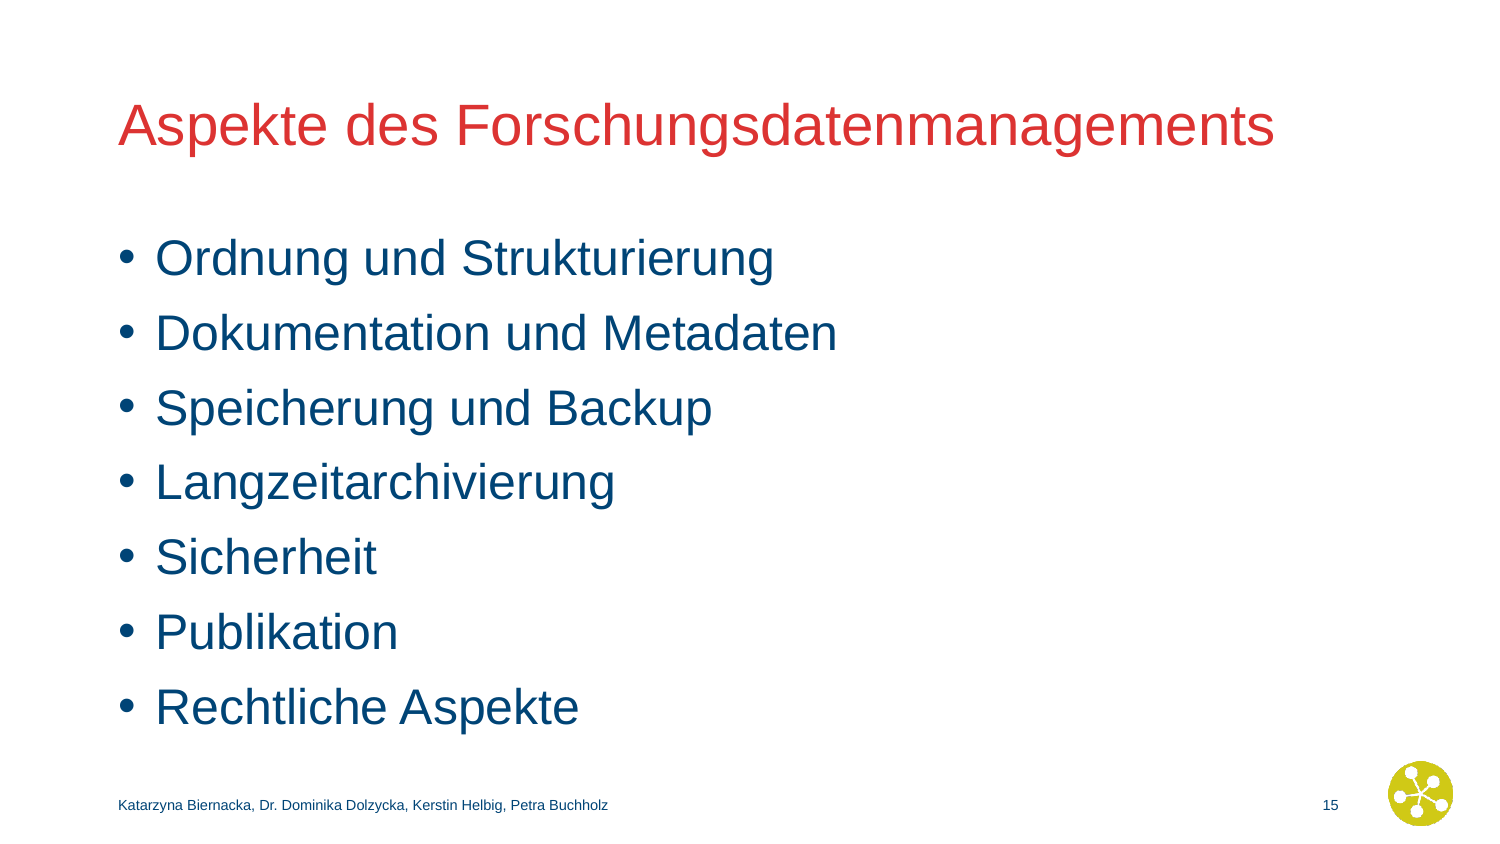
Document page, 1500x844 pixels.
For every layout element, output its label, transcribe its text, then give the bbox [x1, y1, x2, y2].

list Ordnung und Strukturierung Dokumentation und Metadaten Speicherung und Backup Langzeitarchivierung Sicherheit Publikation Rechtliche Aspekte [103, 224, 1397, 760]
slide_number 14 [1016, 782, 1354, 827]
picture [1388, 761, 1453, 826]
title Aspekte des Forschungsdatenmanagements [103, 44, 1397, 208]
footer Katarzyna Biernacka, Dr. Dominika Dolzycka, Kerstin Helbig, Petra Buchholz [103, 782, 742, 827]
